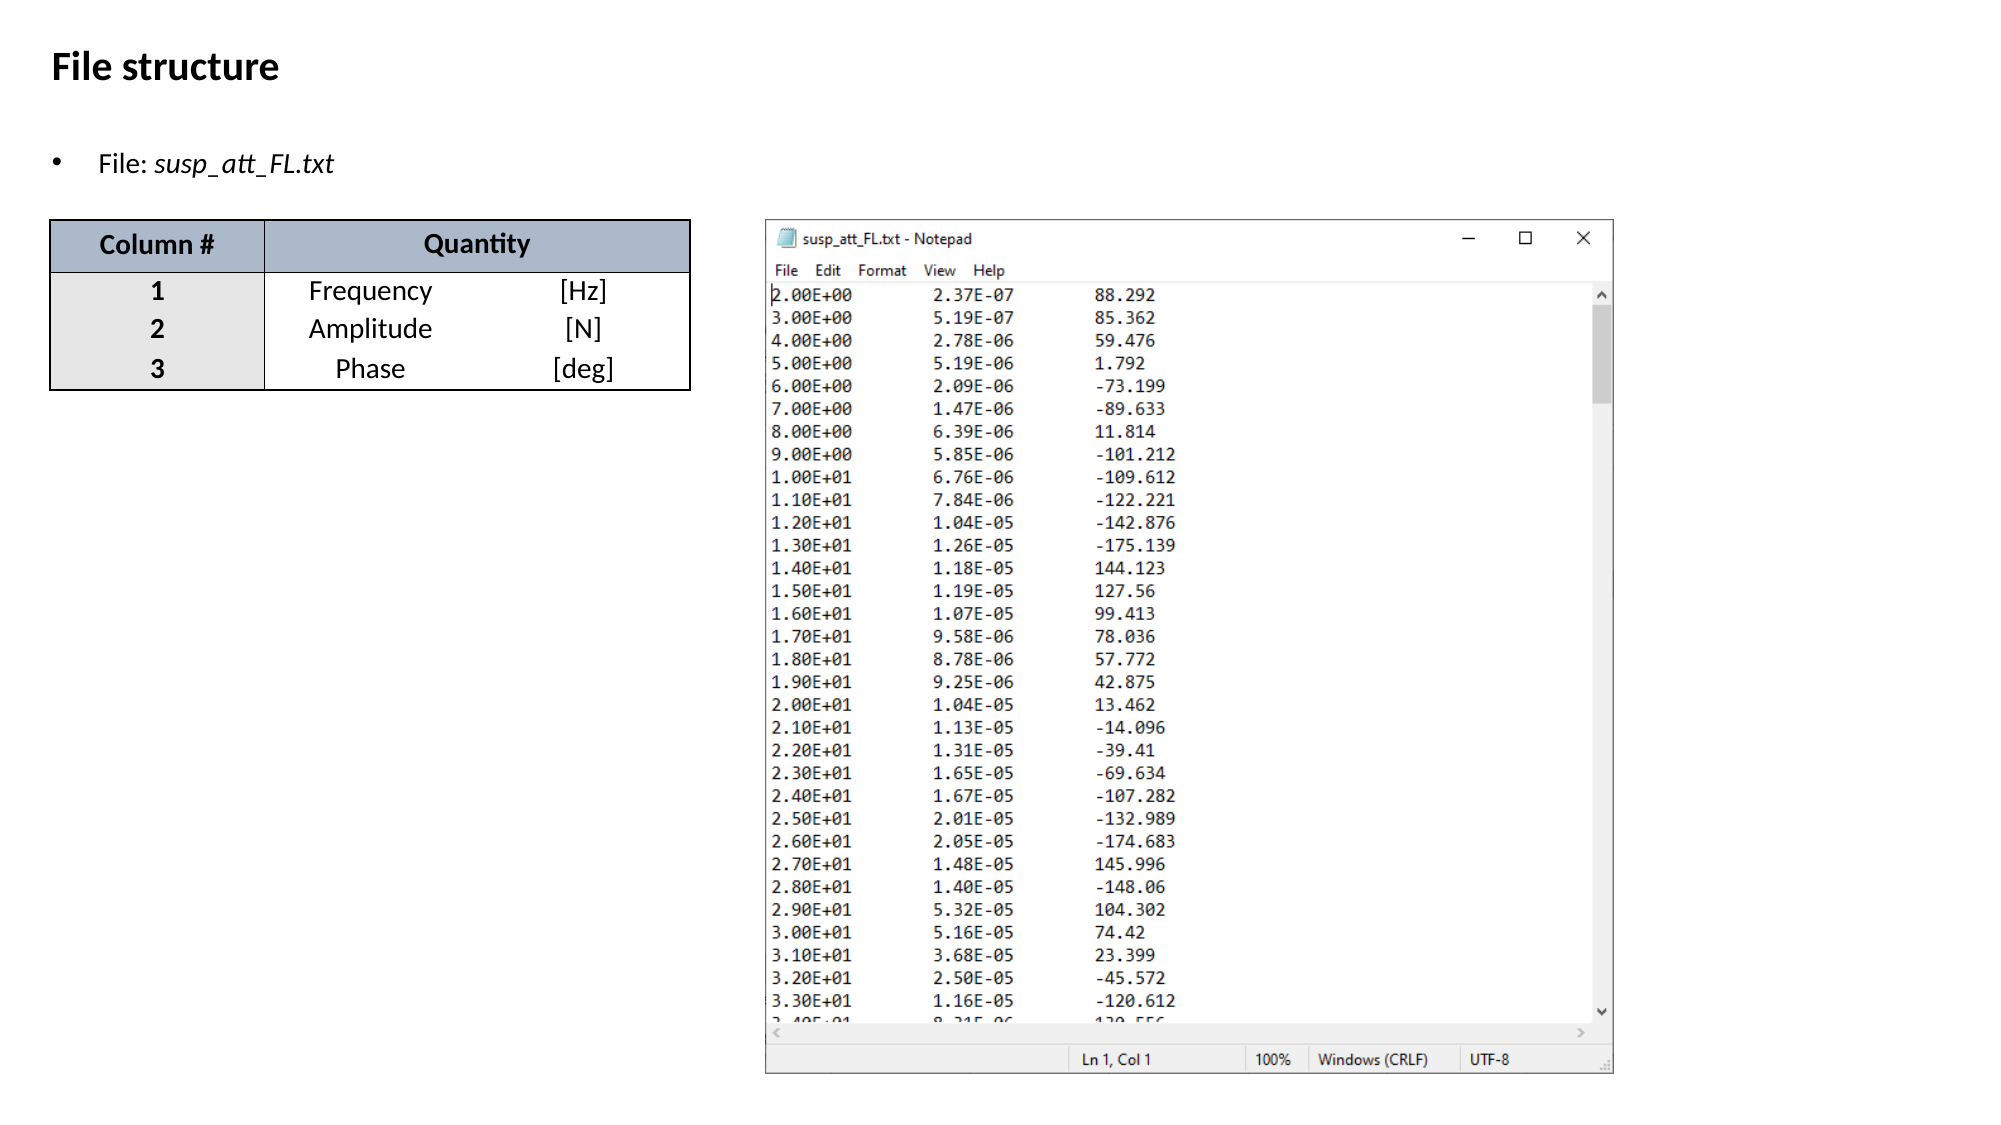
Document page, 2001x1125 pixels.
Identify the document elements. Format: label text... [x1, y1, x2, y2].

table_cell [Hz] [477, 273, 689, 311]
table_cell Phase [265, 350, 477, 389]
table_cell [deg] [477, 350, 689, 389]
text_box File structure [37, 31, 715, 96]
table_header Column # [51, 221, 264, 272]
table_header Quantity [265, 221, 689, 272]
table_cell Frequency [265, 273, 477, 311]
table_cell 2 [51, 311, 264, 350]
picture [764, 219, 1614, 1074]
table_cell 3 [51, 350, 264, 389]
table_cell 1 [51, 273, 264, 311]
table_cell [N] [477, 311, 689, 350]
text_box File: susp_att_FL.txt [37, 136, 551, 187]
table_cell Amplitude [265, 311, 477, 350]
